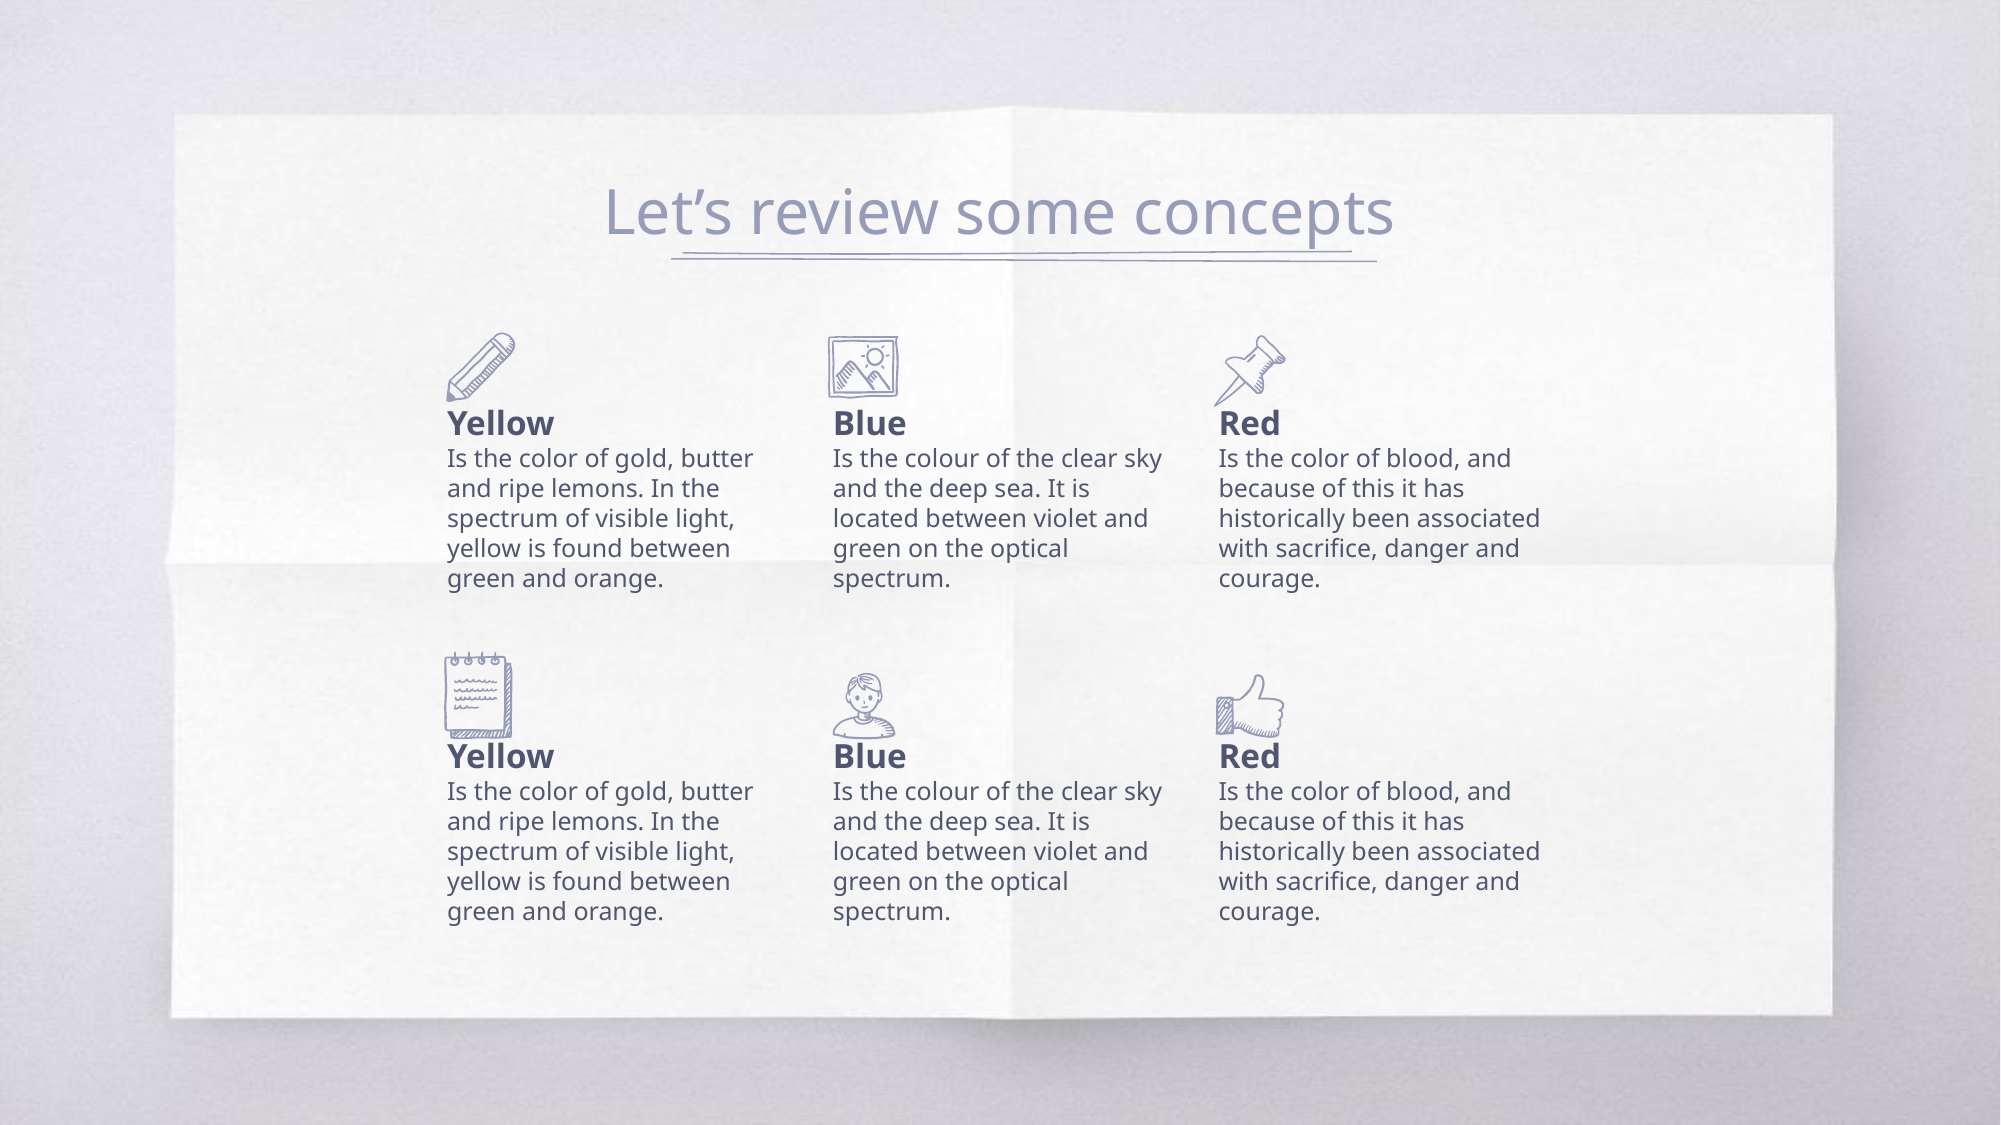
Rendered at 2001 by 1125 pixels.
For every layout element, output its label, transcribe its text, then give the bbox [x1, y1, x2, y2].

list Yellow Is the color of gold, butter and ripe lemons. In the spectrum of visible light, yellow is found between green and orange. [432, 720, 800, 969]
text_box [1215, 674, 1285, 738]
text_box [832, 672, 896, 740]
text_box [827, 336, 899, 399]
list Blue Is the colour of the clear sky and the deep sea. It is located between violet and green on the optical spectrum. [817, 387, 1185, 636]
picture [0, 0, 2001, 1125]
list Yellow Is the color of gold, butter and ripe lemons. In the spectrum of visible light, yellow is found between green and orange. [432, 387, 800, 636]
text_box [1213, 335, 1286, 407]
title Let’s review some concepts [418, 113, 1582, 263]
list Red Is the color of blood, and because of this it has historically been associated with sacrifice, danger and courage. [1203, 387, 1571, 636]
list Blue Is the colour of the clear sky and the deep sea. It is located between violet and green on the optical spectrum. [817, 720, 1185, 969]
text_box [444, 651, 513, 740]
list Red Is the color of blood, and because of this it has historically been associated with sacrifice, danger and courage. [1203, 720, 1571, 969]
text_box [446, 332, 516, 402]
